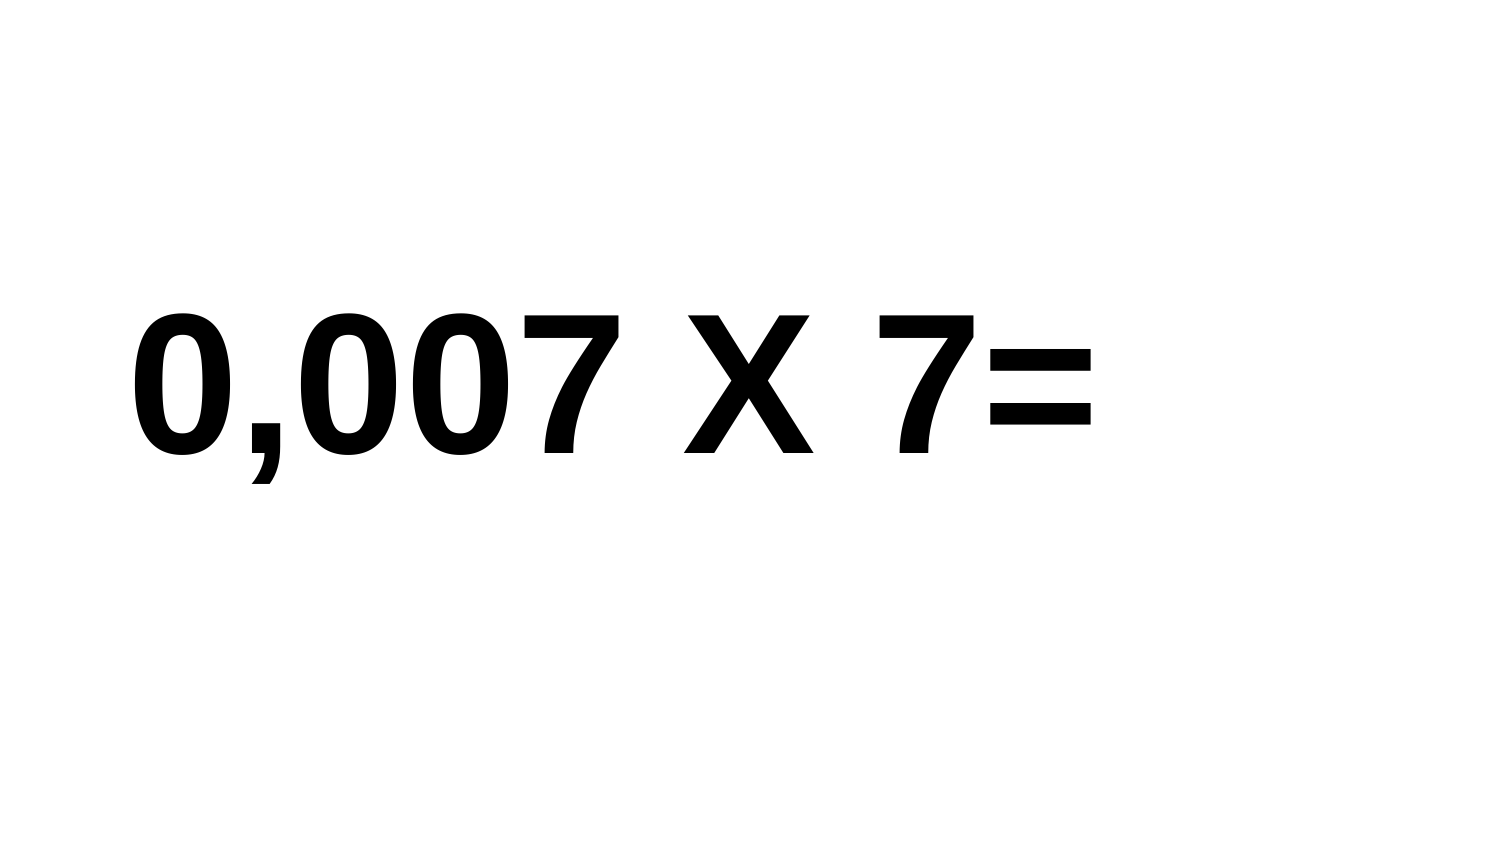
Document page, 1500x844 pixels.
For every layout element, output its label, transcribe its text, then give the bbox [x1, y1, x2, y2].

text_box 0,007 X 7= [112, 318, 1388, 509]
